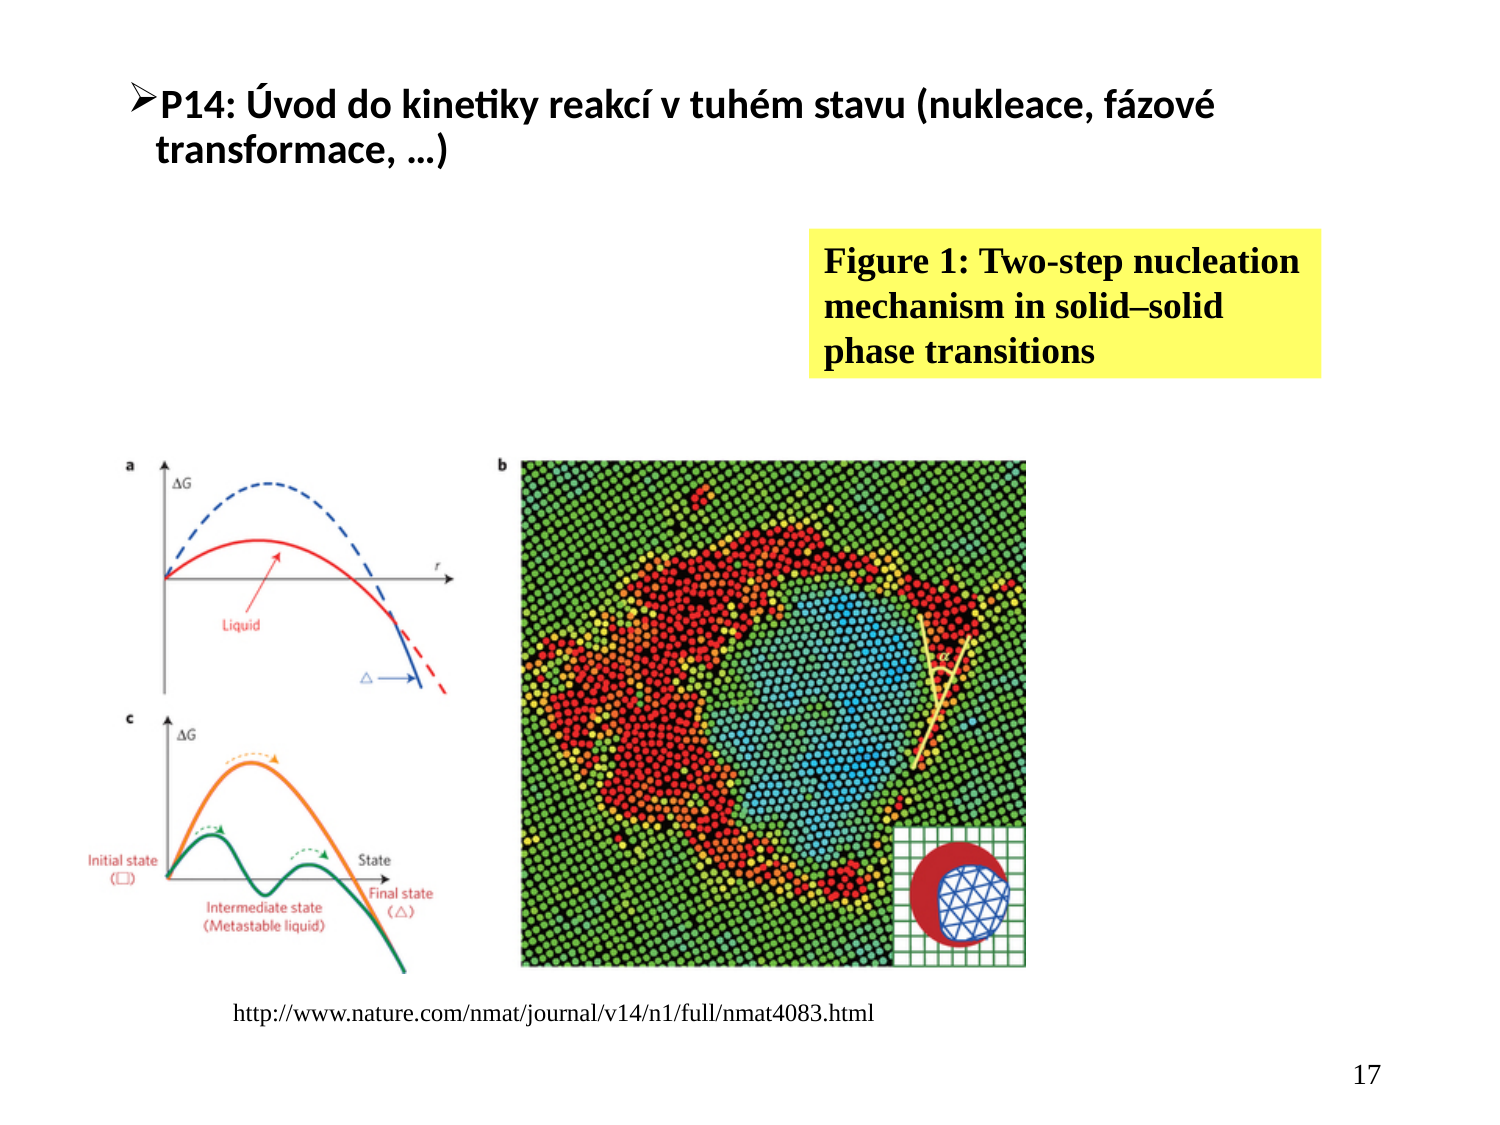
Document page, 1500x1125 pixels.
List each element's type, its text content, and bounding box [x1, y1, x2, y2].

text_box http://www.nature.com/nmat/journal/v14/n1/full/nmat4083.html [218, 988, 969, 1034]
text_box Figure 1: Two-step nucleation mechanism in solid–solid phase transitions [809, 228, 1322, 379]
slide_number 17 [1059, 1042, 1397, 1103]
picture [88, 456, 1026, 974]
list P14: Úvod do kinetiky reakcí v tuhém stavu (nukleace, fázové transformace, …) [112, 75, 1388, 488]
